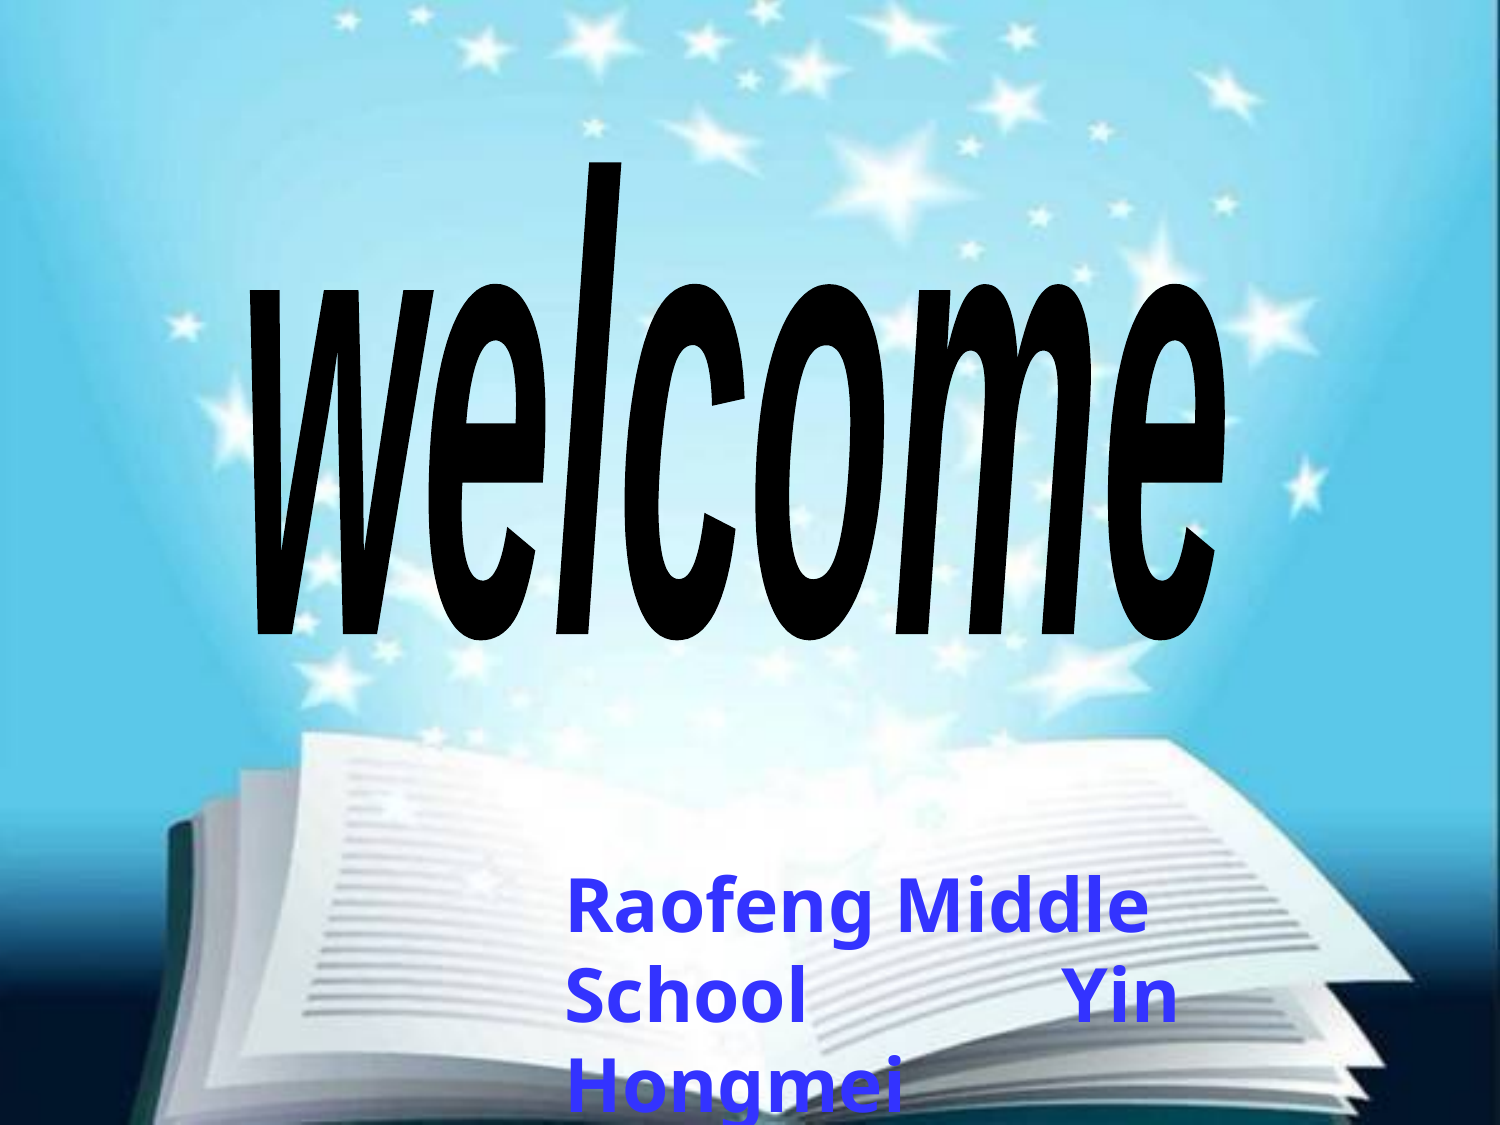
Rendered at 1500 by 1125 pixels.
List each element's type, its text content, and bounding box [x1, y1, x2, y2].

text_box Raofeng Middle School Yin Hongmei [549, 849, 1300, 1125]
picture [0, 0, 1500, 1125]
